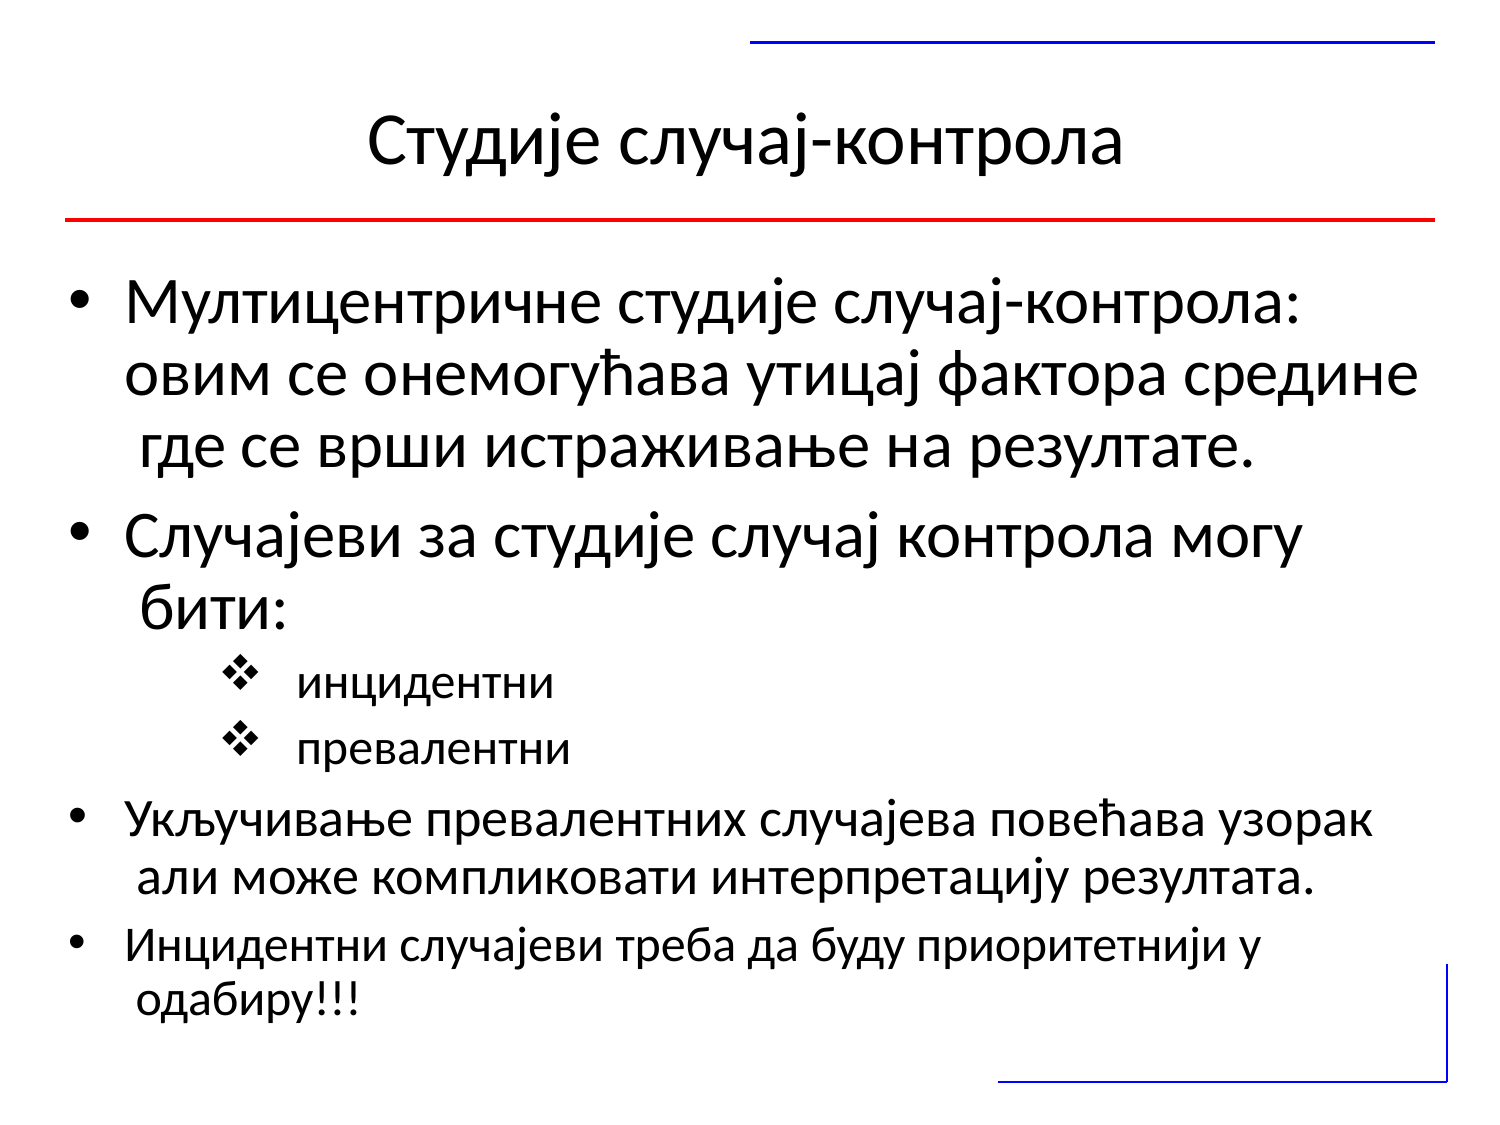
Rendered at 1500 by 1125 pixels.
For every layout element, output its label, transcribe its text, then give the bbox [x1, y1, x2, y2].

text_box Мултицентричне студије случај-контрола: овим се онемогућава утицај фактора средине где се врши истраживање на резултате. Случајеви за студије случај контрола могу бити: инцидентни превалентни Укључивање превалентних случајева повећава узорак али може компликовати интерпретацију резултата. Инцидентни случајеви треба да буду приоритетнији у одабиру!!! [66, 255, 1426, 1026]
title Студије случај-контрола [365, 87, 1135, 255]
